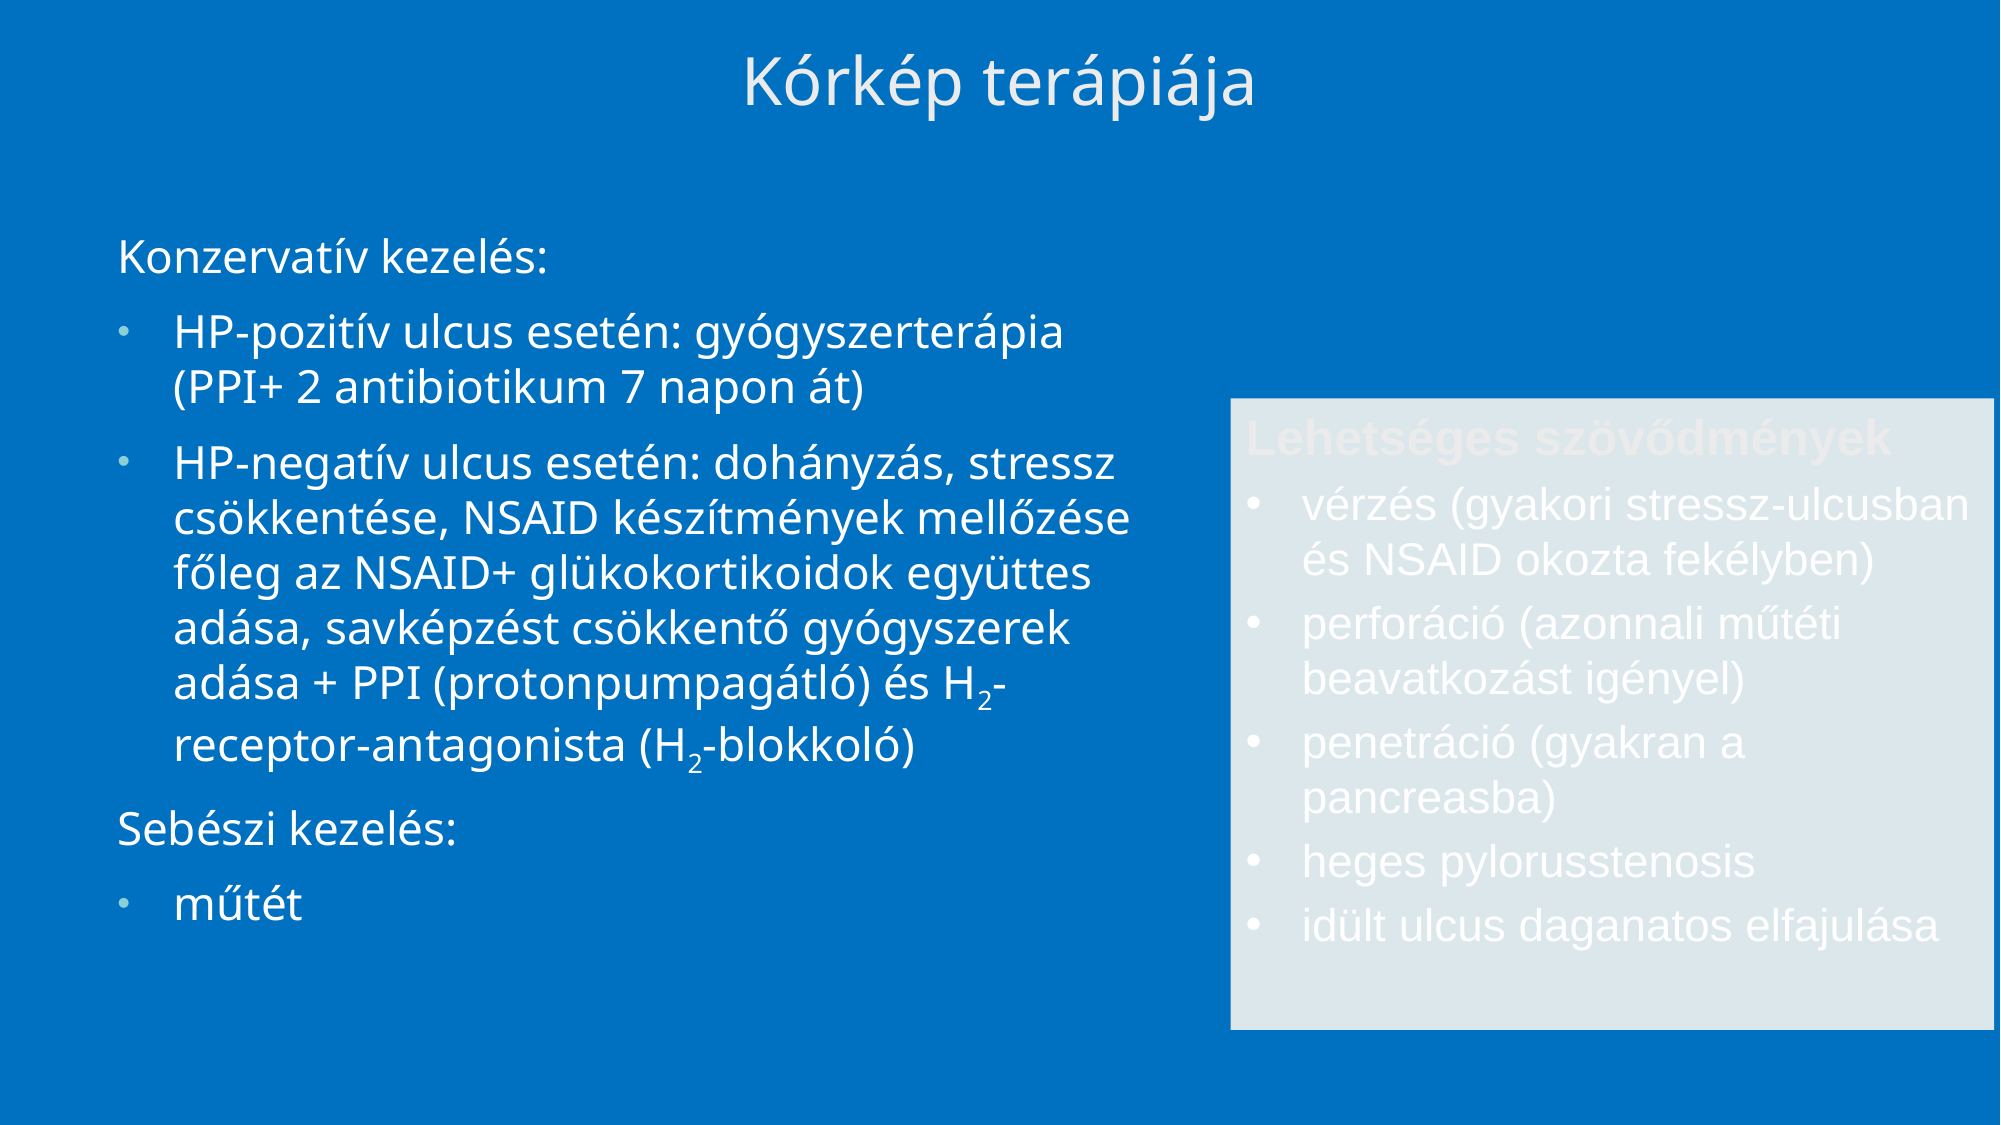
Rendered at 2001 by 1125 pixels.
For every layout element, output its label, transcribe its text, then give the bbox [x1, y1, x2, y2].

title Kórkép terápiája [295, 30, 1705, 142]
text_box Lehetséges szövődmények vérzés (gyakori stressz-ulcusban és NSAID okozta fekélyben) perforáció (azonnali műtéti beavatkozást igényel) penetráció (gyakran a pancreasba) heges pylorusstenosis idült ulcus daganatos elfajulása [1230, 398, 1995, 1030]
list Konzervatív kezelés: HP-pozitív ulcus esetén: gyógyszerterápia (PPI+ 2 antibiotikum 7 napon át) HP-negatív ulcus esetén: dohányzás, stressz csökkentése, NSAID készítmények mellőzése főleg az NSAID+ glükokortikoidok együttes adása, savképzést csökkentő gyógyszerek adása + PPI (protonpumpagátló) és H2-receptor-antagonista (H2-blokkoló) Sebészi kezelés: műtét [102, 219, 1178, 1030]
